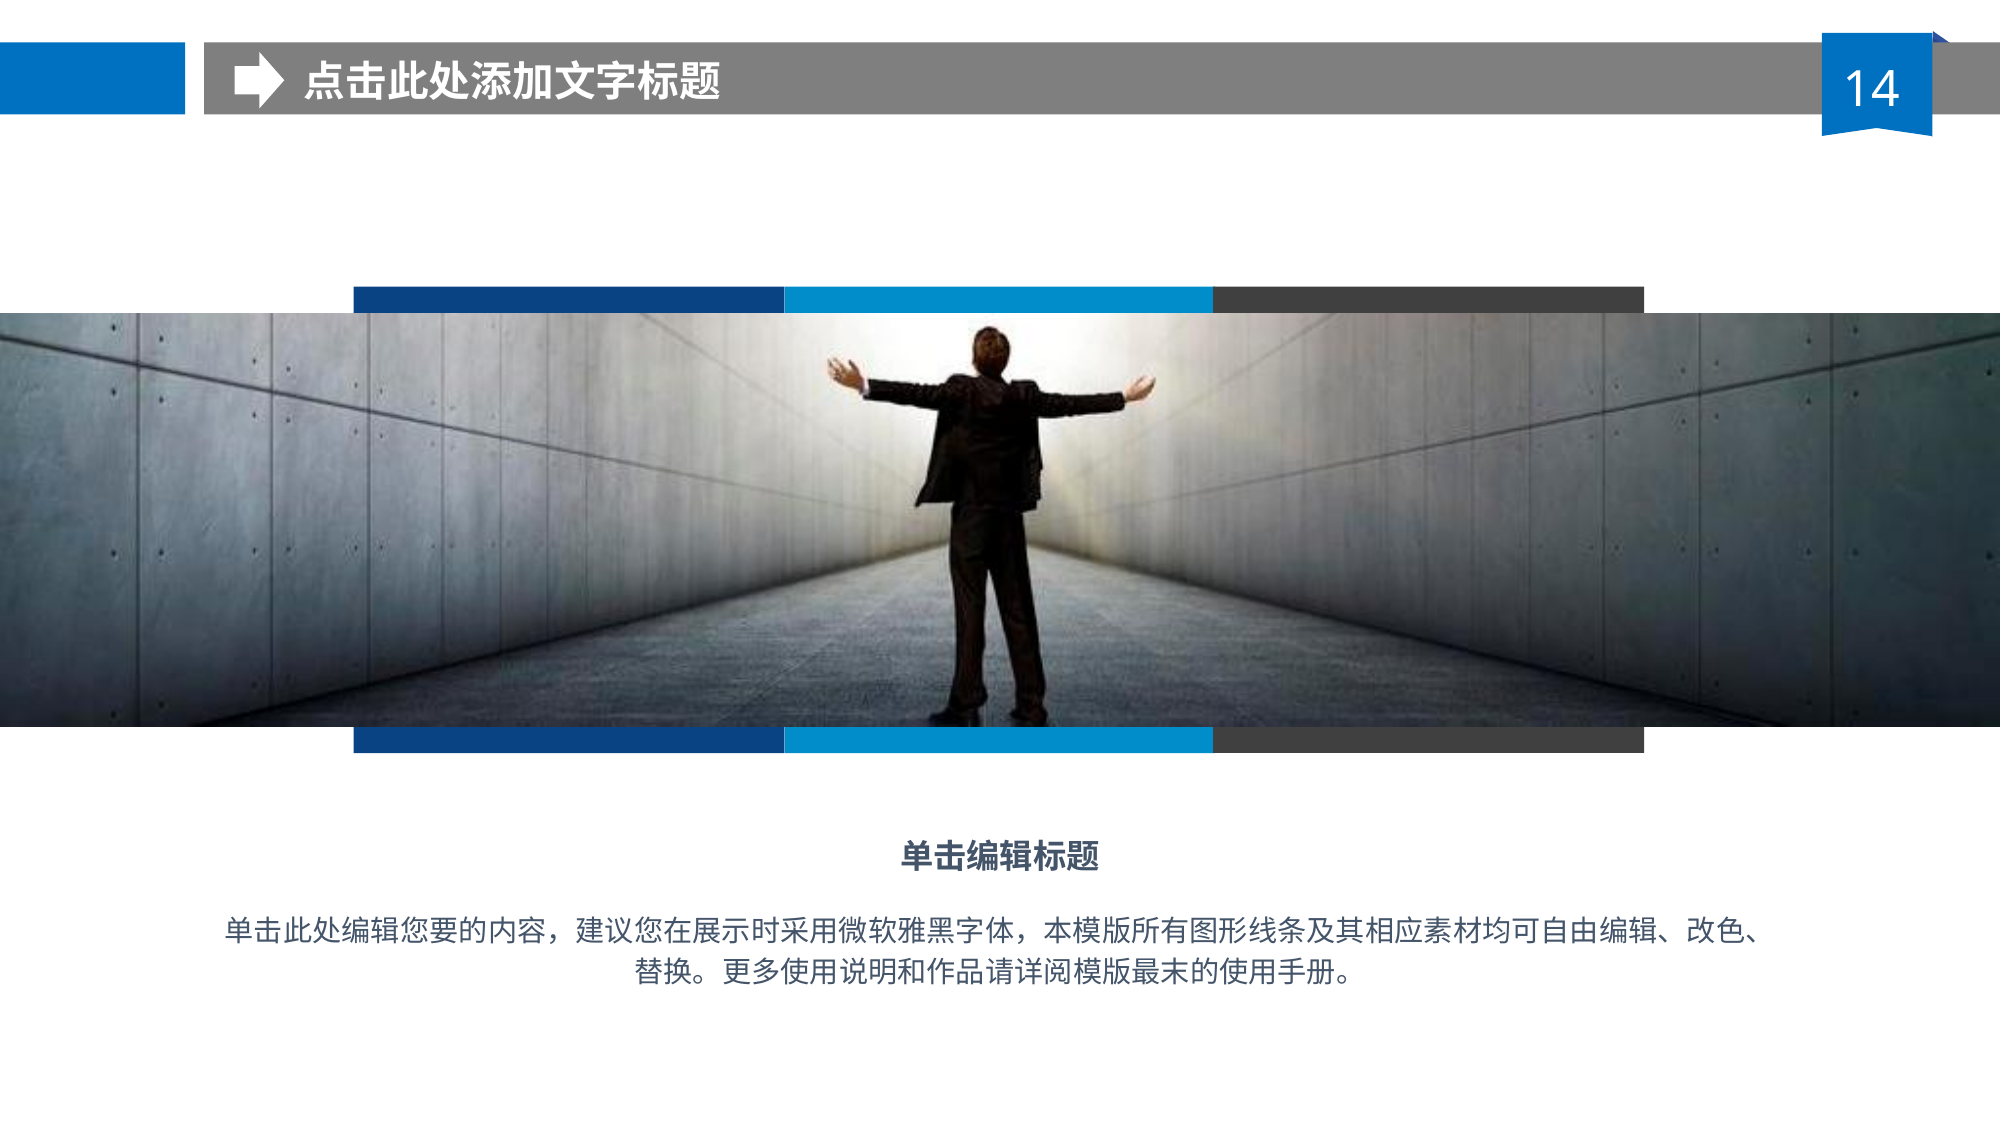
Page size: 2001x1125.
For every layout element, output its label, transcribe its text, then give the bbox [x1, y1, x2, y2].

text_box [1932, 31, 1949, 42]
text_box 单击编辑标题 [808, 835, 1192, 876]
text_box [1213, 738, 1645, 753]
text_box [204, 42, 1821, 115]
picture [0, 313, 2000, 727]
text_box [1821, 32, 1933, 136]
text_box 点击此处添加文字标题 [288, 47, 753, 112]
text_box 单击此处编辑您要的内容，建议您在展示时采用微软雅黑字体，本模版所有图形线条及其相应素材均可自由编辑、改色、替换。更多使用说明和作品请详阅模版最末的使用手册。 [218, 904, 1782, 989]
text_box [234, 52, 285, 109]
text_box [1213, 286, 1645, 313]
text_box [785, 286, 1213, 313]
text_box [0, 42, 186, 115]
text_box [1933, 42, 2000, 115]
text_box 14 [1822, 49, 1933, 193]
text_box [353, 286, 785, 313]
text_box [785, 738, 1216, 754]
text_box [353, 738, 785, 754]
